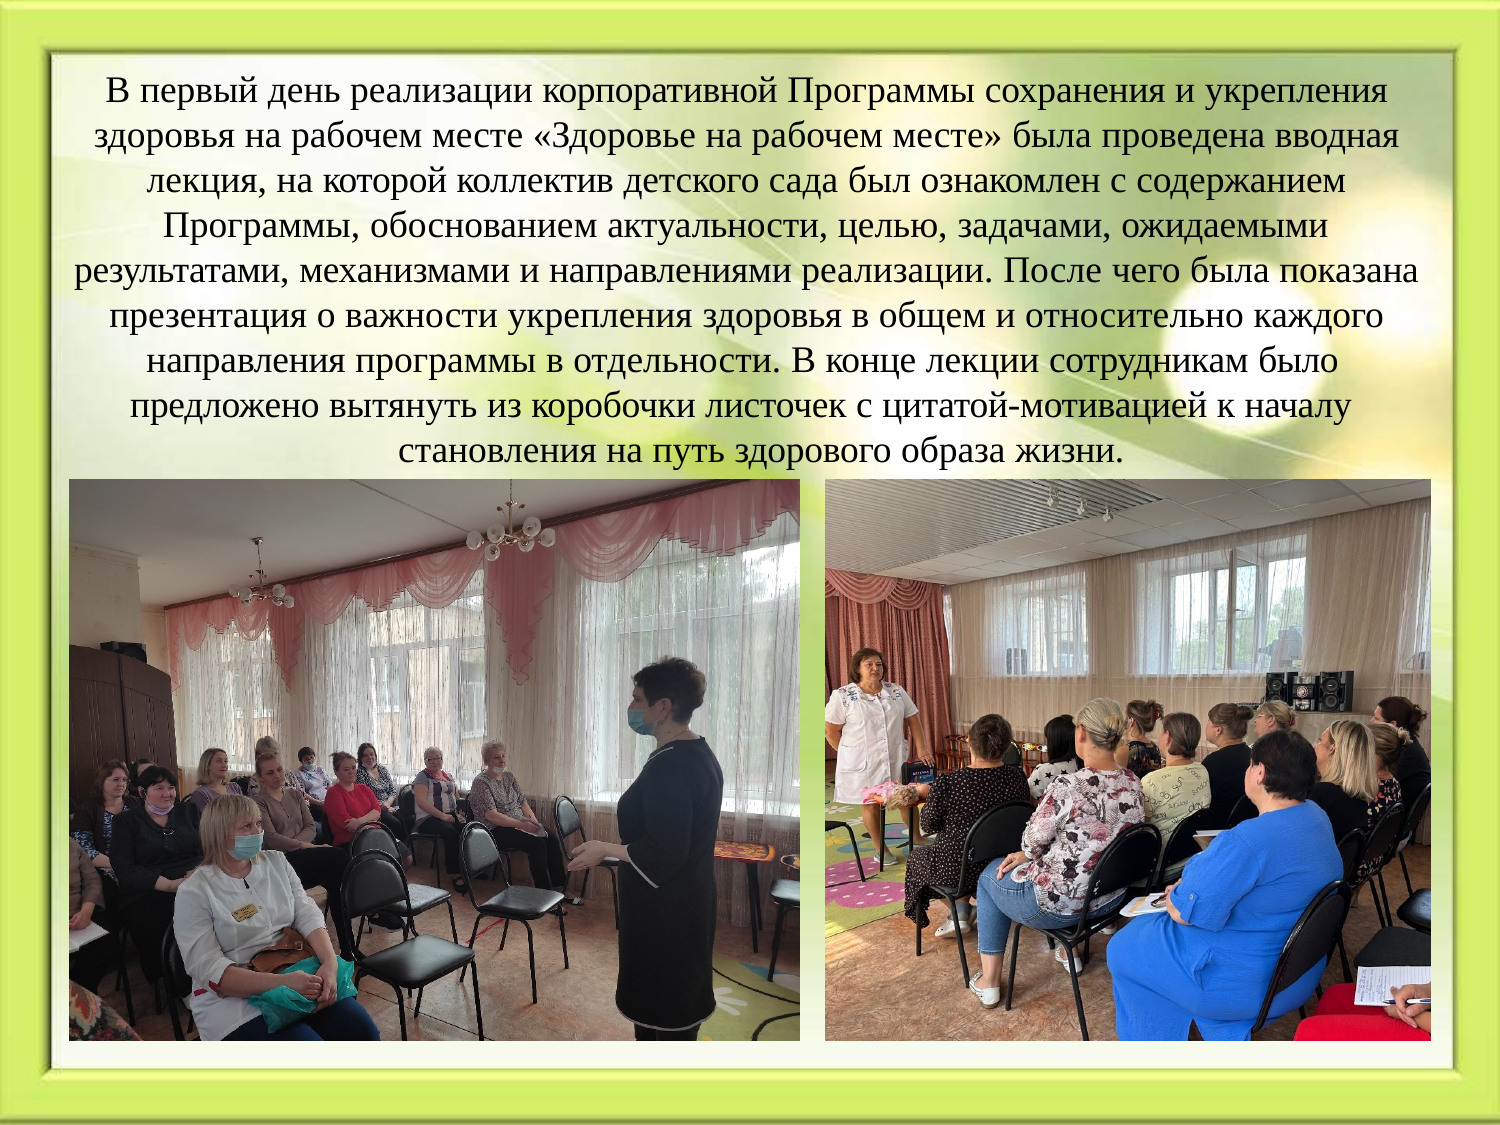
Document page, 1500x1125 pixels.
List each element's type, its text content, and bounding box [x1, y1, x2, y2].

text_box В первый день реализации корпоративной Программы сохранения и укрепления здоровья на рабочем месте «Здоровье на рабочем месте» была проведена вводная лекция, на которой коллектив детского сада был ознакомлен с содержанием Программы, обоснованием актуальности, целью, задачами, ожидаемыми результатами, механизмами и направлениями реализации. После чего была показана презентация о важности укрепления здоровья в общем и относительно каждого направления программы в отдельности. В конце лекции сотрудникам было предложено вытянуть из коробочки листочек с цитатой-мотивацией к началу становления на путь здорового образа жизни. [61, 62, 1431, 470]
picture [0, 0, 1500, 1125]
